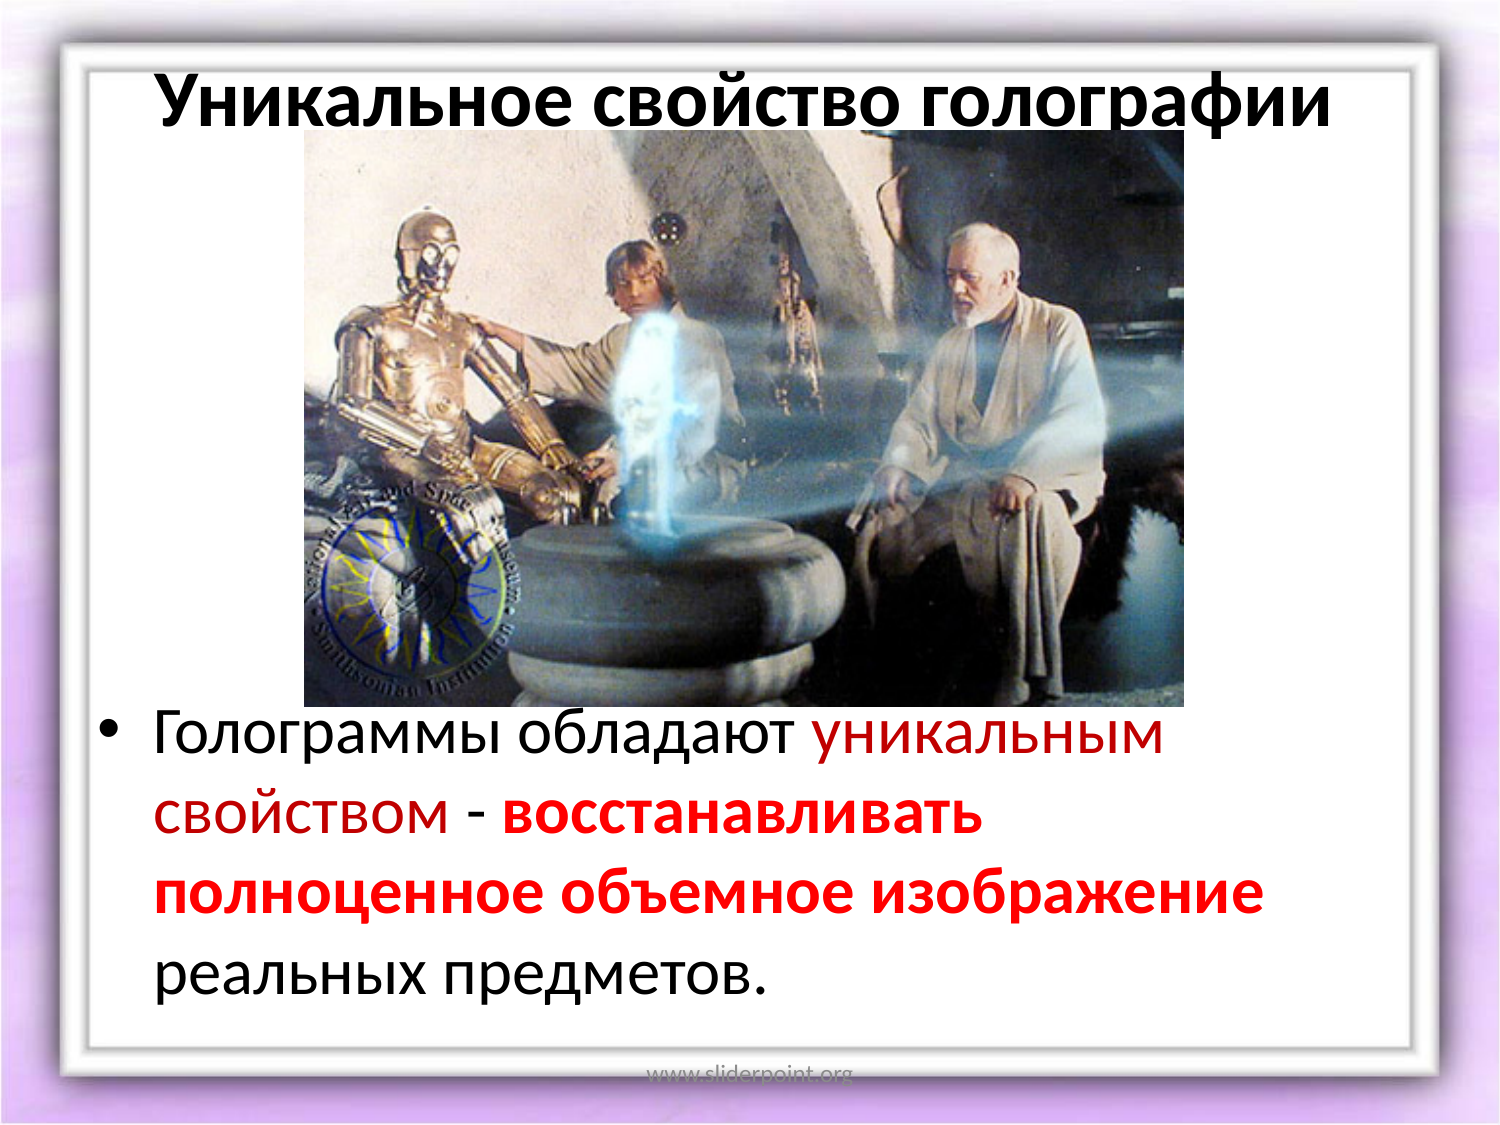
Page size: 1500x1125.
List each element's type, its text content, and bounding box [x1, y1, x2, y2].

footer www.sliderpoint.org [512, 1042, 988, 1103]
picture [0, 0, 1500, 1125]
list Голограммы обладают уникальным свойством - восстанавливать полноценное объемное изображение реальных предметов. [82, 679, 1407, 1055]
title Уникальное свойство голографии [70, 0, 1421, 188]
